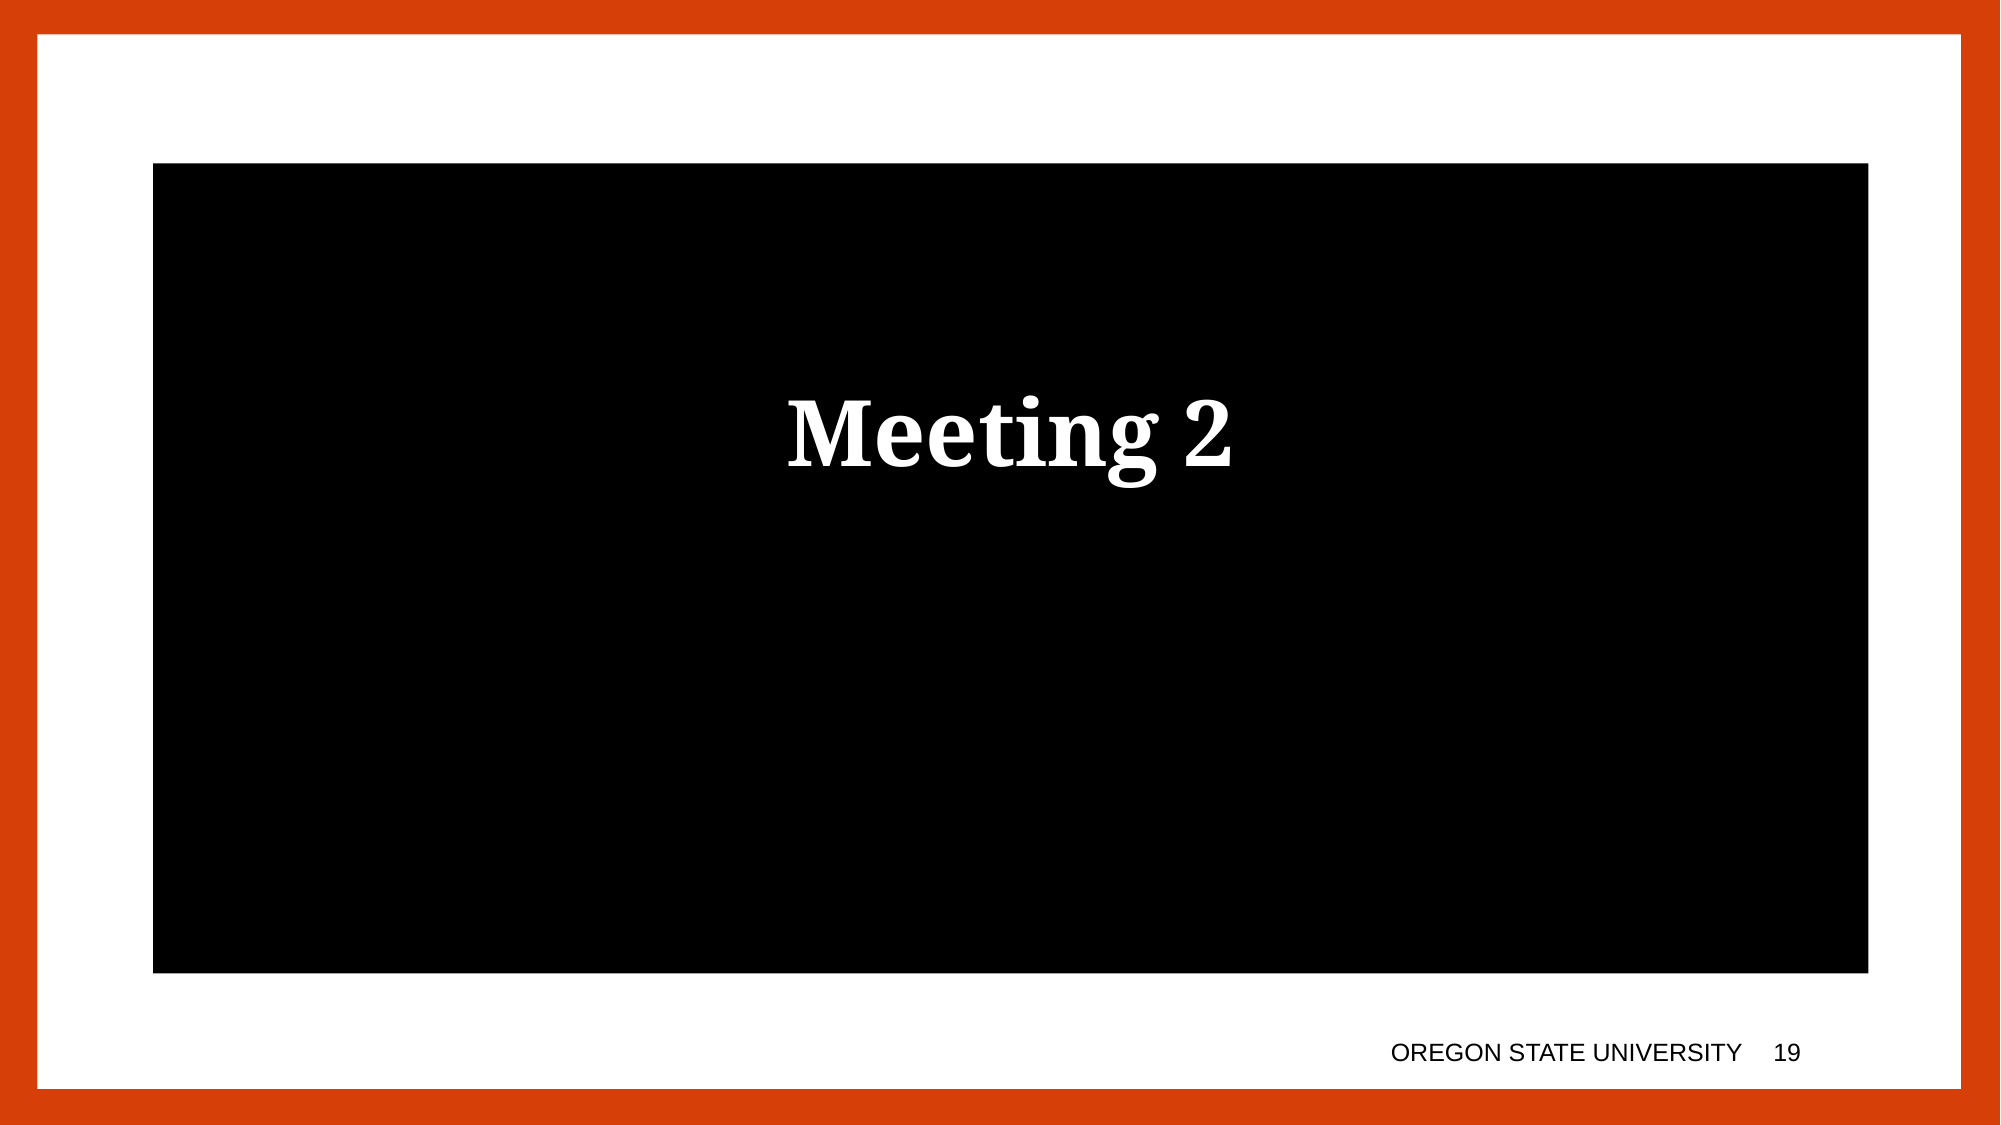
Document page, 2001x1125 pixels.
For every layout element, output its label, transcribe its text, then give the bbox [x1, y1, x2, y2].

slide_number 18 [1758, 1021, 1863, 1082]
text_box Meeting 2 [153, 163, 1869, 974]
footer OREGON STATE UNIVERSITY [662, 1021, 1758, 1082]
